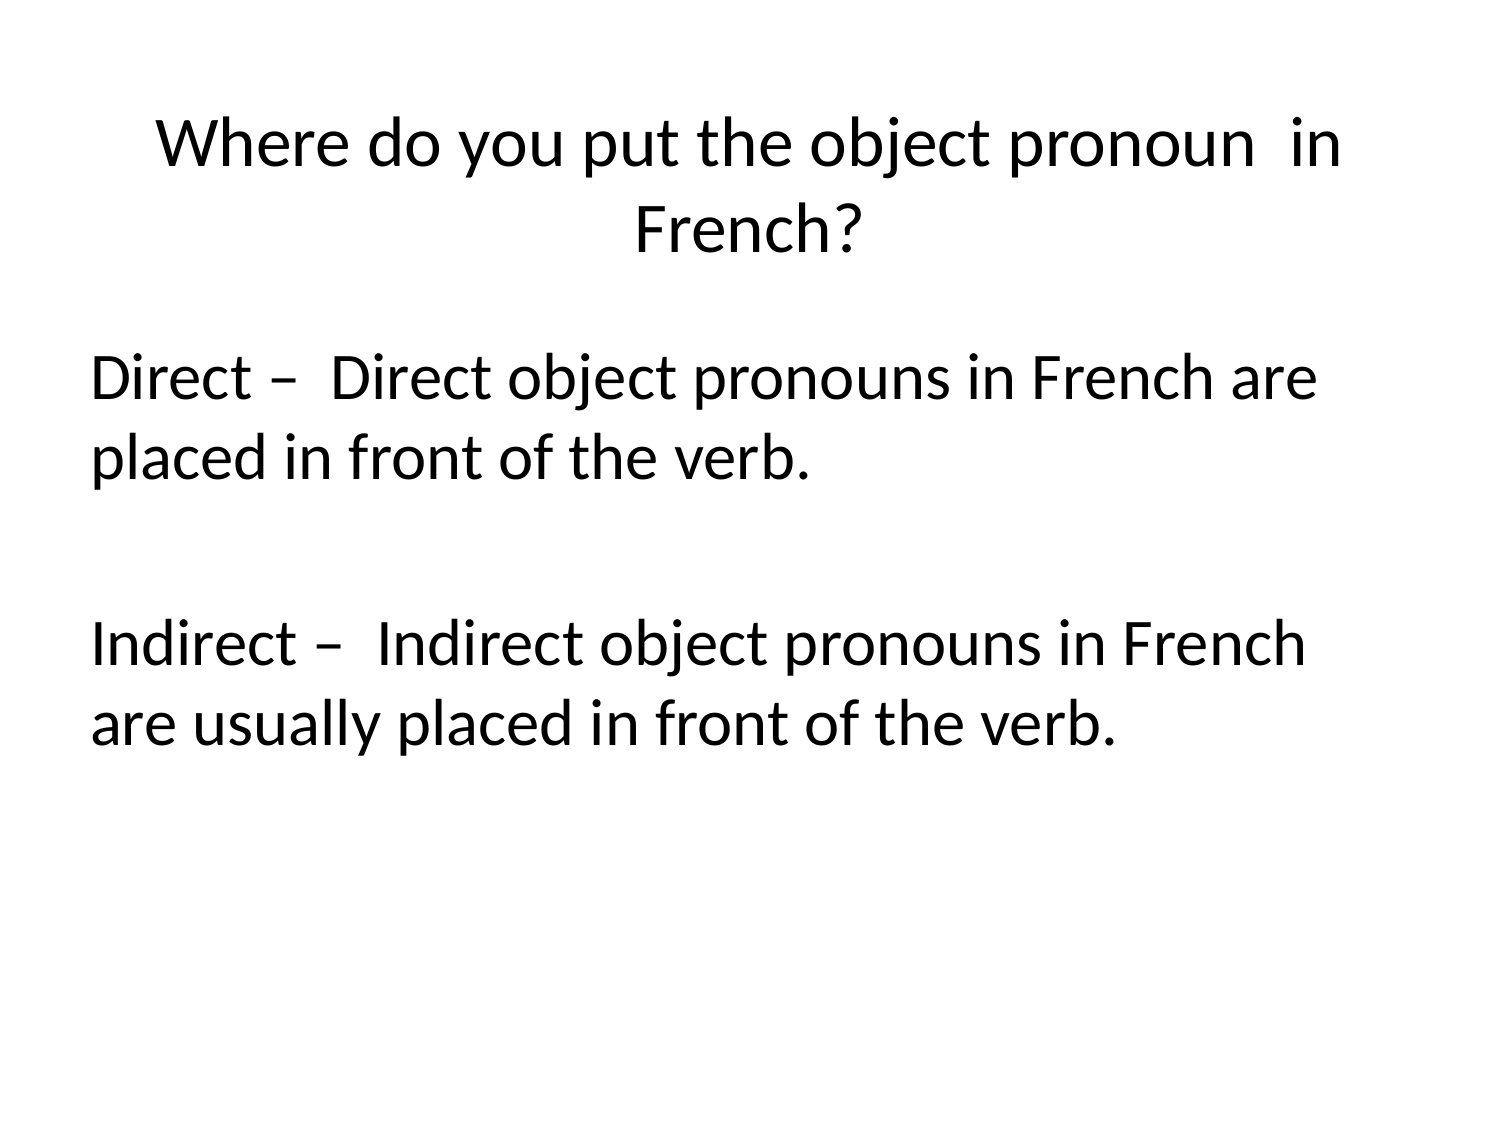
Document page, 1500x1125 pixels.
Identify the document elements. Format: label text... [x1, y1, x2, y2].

title Where do you put the object pronoun in French? [75, 87, 1425, 275]
list Direct – Direct object pronouns in French are placed in front of the verb. Indirect – Indirect object pronouns in French are usually placed in front of the verb. [75, 324, 1425, 1068]
